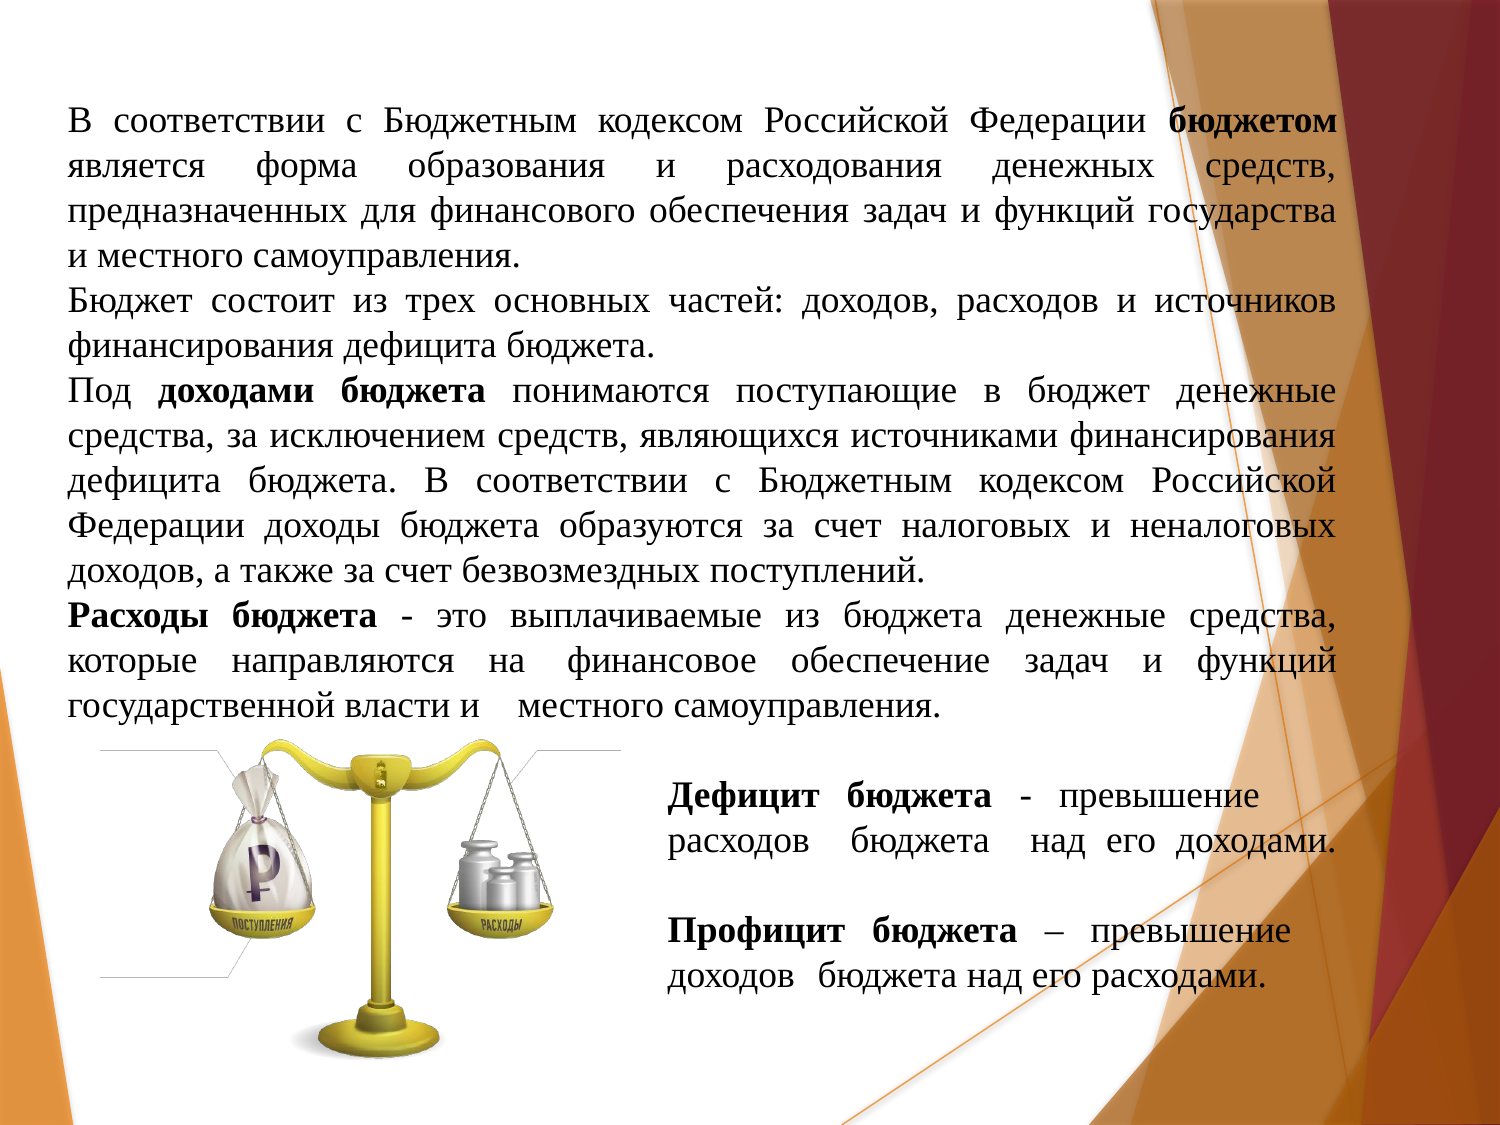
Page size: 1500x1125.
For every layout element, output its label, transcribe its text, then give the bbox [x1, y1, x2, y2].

text_box В соответствии с Бюджетным кодексом Российской Федерации бюджетом является форма образования и расходования денежных средств, предназначенных для финансового обеспечения задач и функций государства и местного самоуправления. Бюджет состоит из трех основных частей: доходов, расходов и источников финансирования дефицита бюджета. Под доходами бюджета понимаются поступающие в бюджет денежные средства, за исключением средств, являющихся источниками финансирования дефицита бюджета. В соответствии с Бюджетным кодексом Российской Федерации доходы бюджета образуются за счет налоговых и неналоговых доходов, а также за счет безвозмездных поступлений. Расходы бюджета - это выплачиваемые из бюджета денежные средства, которые направляются на финансовое обеспечение задач и функций государственной власти и местного самоуправления. Дефицит бюджета - превышение расходов бюджета над его доходами. Профицит бюджета – превышение доходов бюджета над его расходами. [53, 42, 1353, 1125]
picture [100, 739, 621, 1073]
